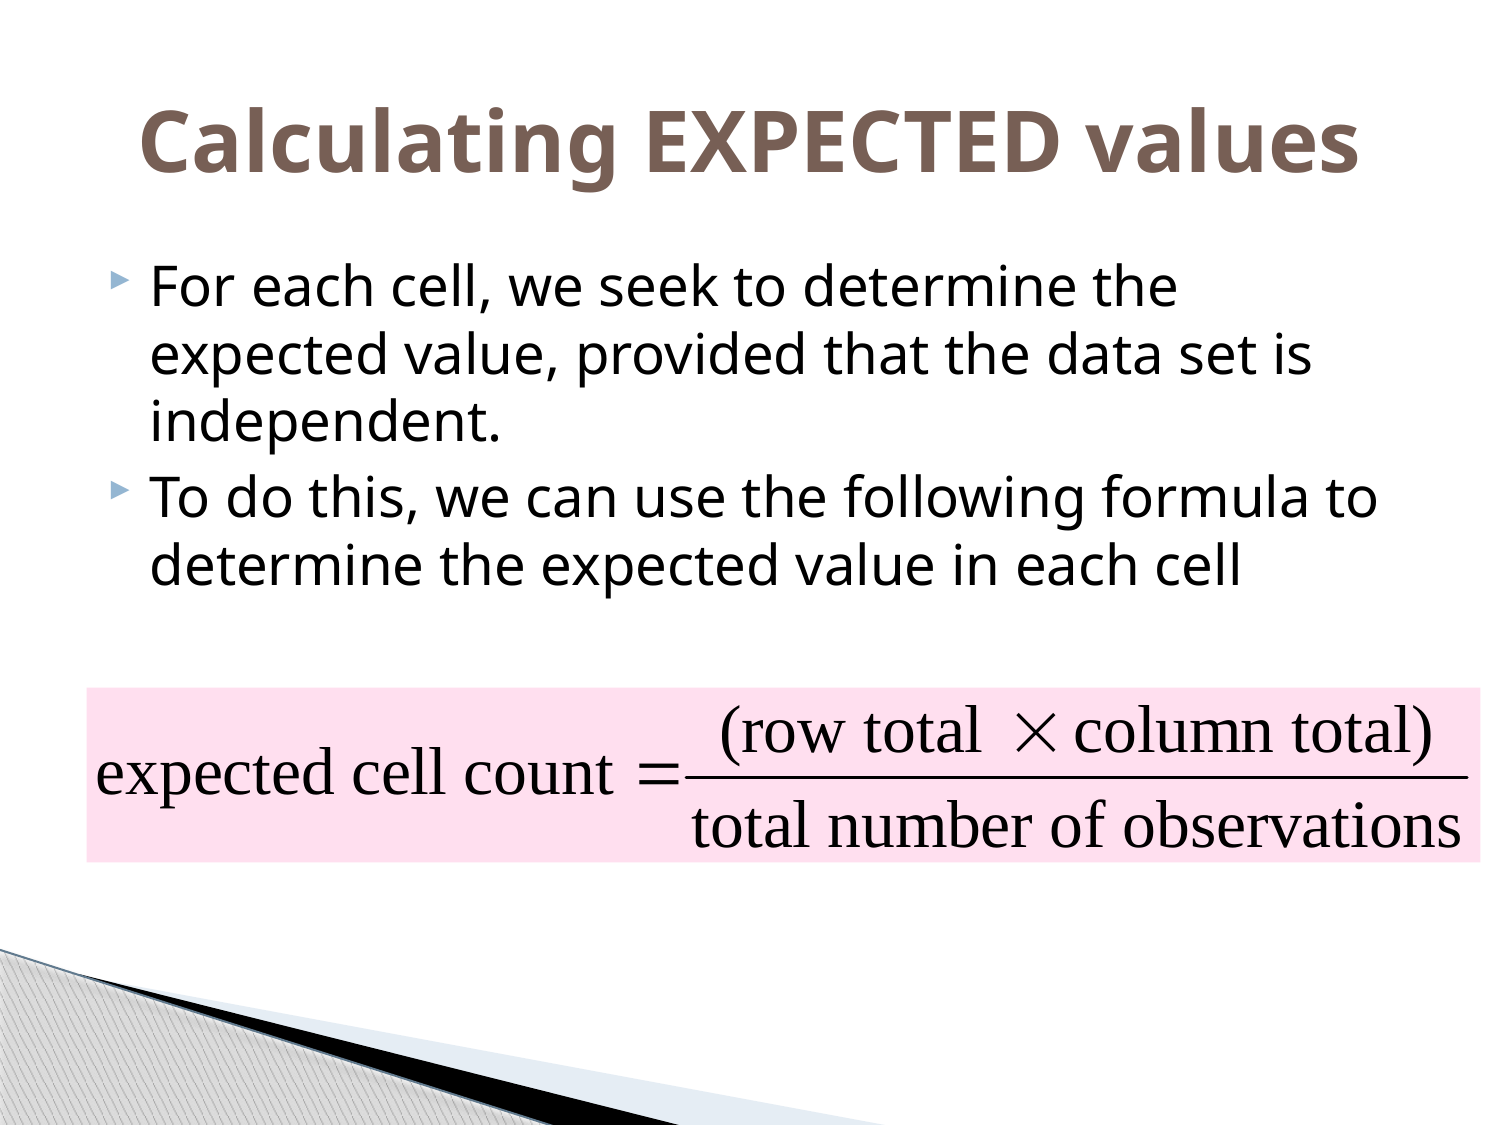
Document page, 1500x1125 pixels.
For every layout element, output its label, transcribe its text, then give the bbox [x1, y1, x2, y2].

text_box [86, 687, 1481, 863]
title Calculating EXPECTED values [75, 45, 1425, 233]
list For each cell, we seek to determine the expected value, provided that the data set is independent. To do this, we can use the following formula to determine the expected value in each cell [75, 243, 1425, 986]
